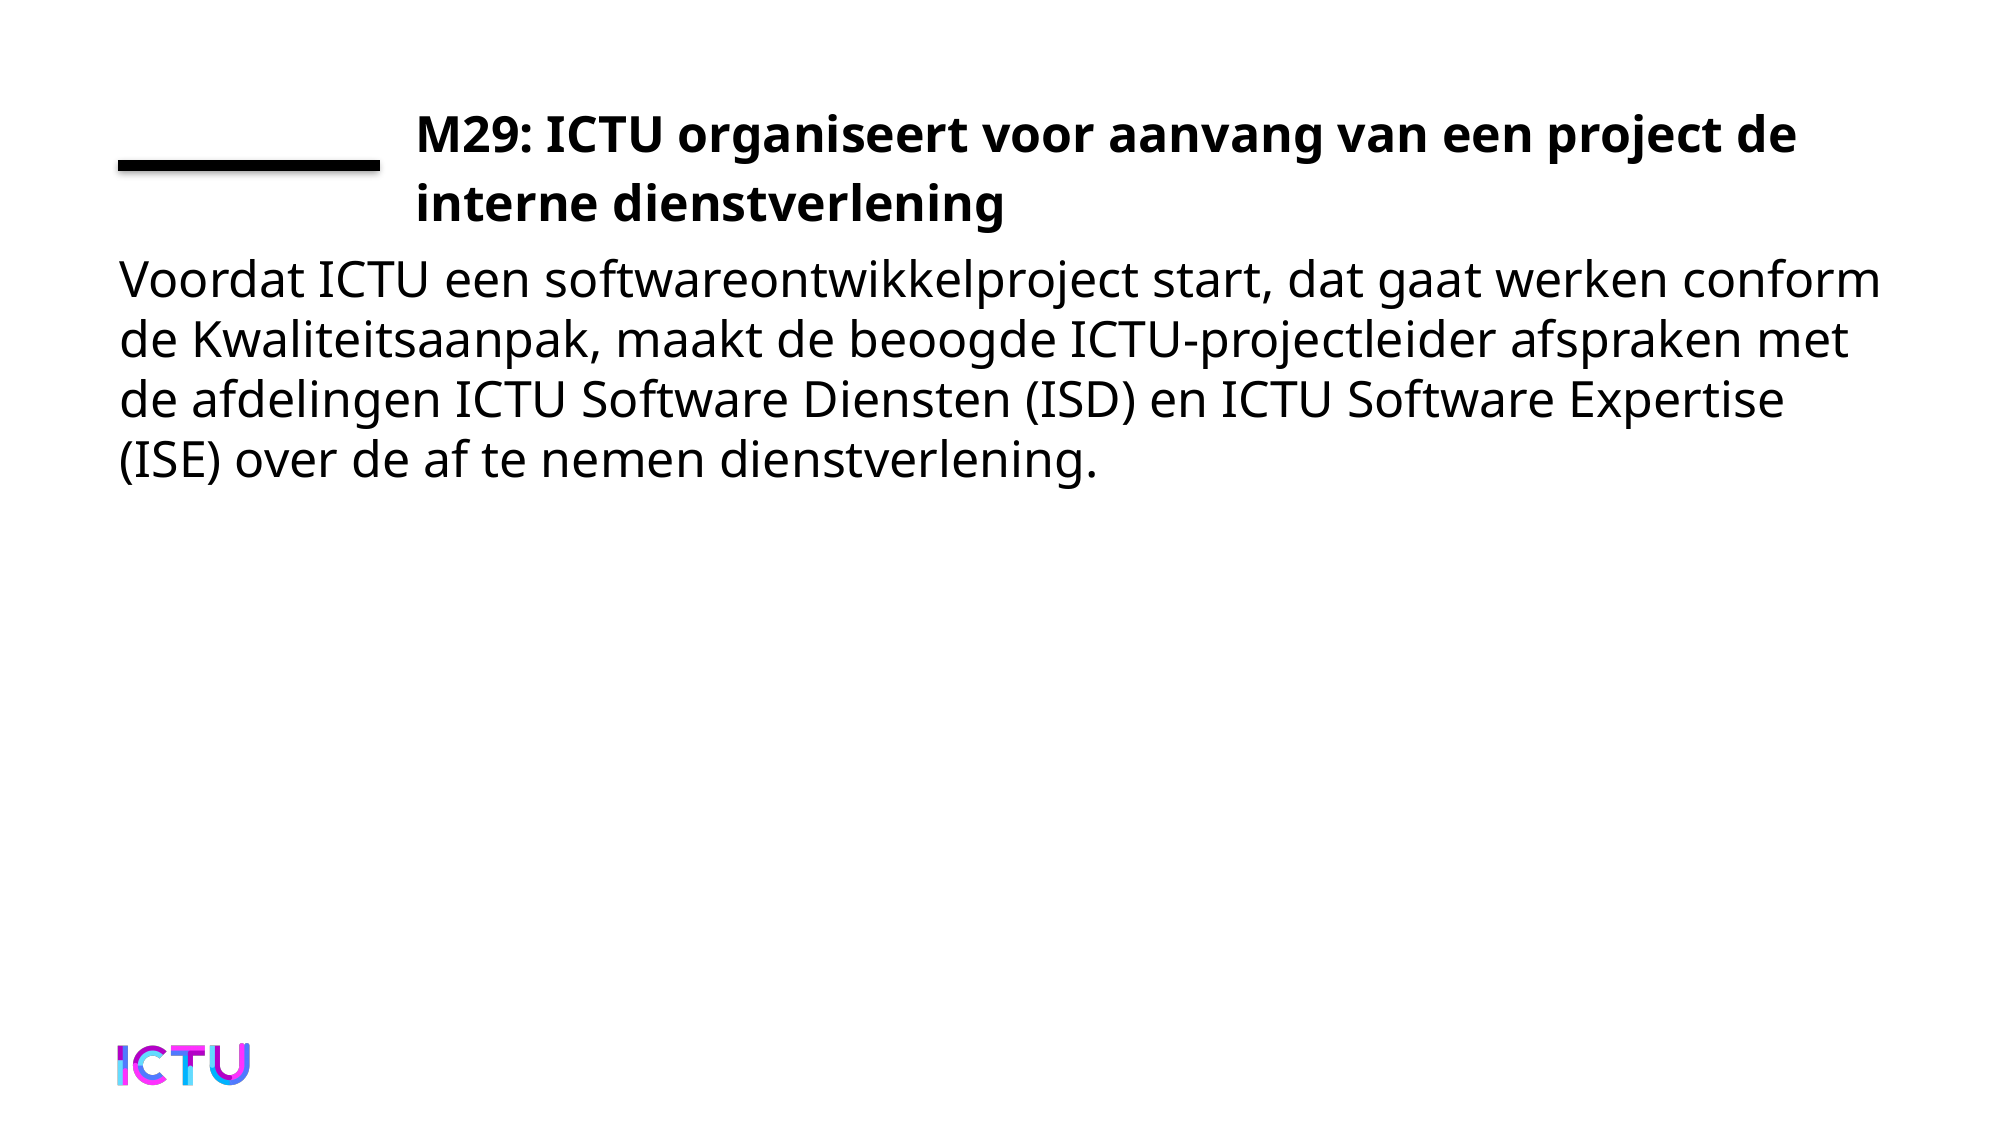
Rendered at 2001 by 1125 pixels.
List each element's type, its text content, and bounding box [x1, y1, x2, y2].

title M29: ICTU organiseert voor aanvang van een project de interne dienstverlening [415, 94, 1916, 212]
picture [78, 1006, 289, 1125]
text_box Voordat ICTU een softwareontwikkelproject start, dat gaat werken conform de Kwaliteitsaanpak, maakt de beoogde ICTU-projectleider afspraken met de afdelingen ICTU Software Diensten (ISD) en ICTU Software Expertise (ISE) over de af te nemen dienstverlening. [104, 239, 1905, 495]
